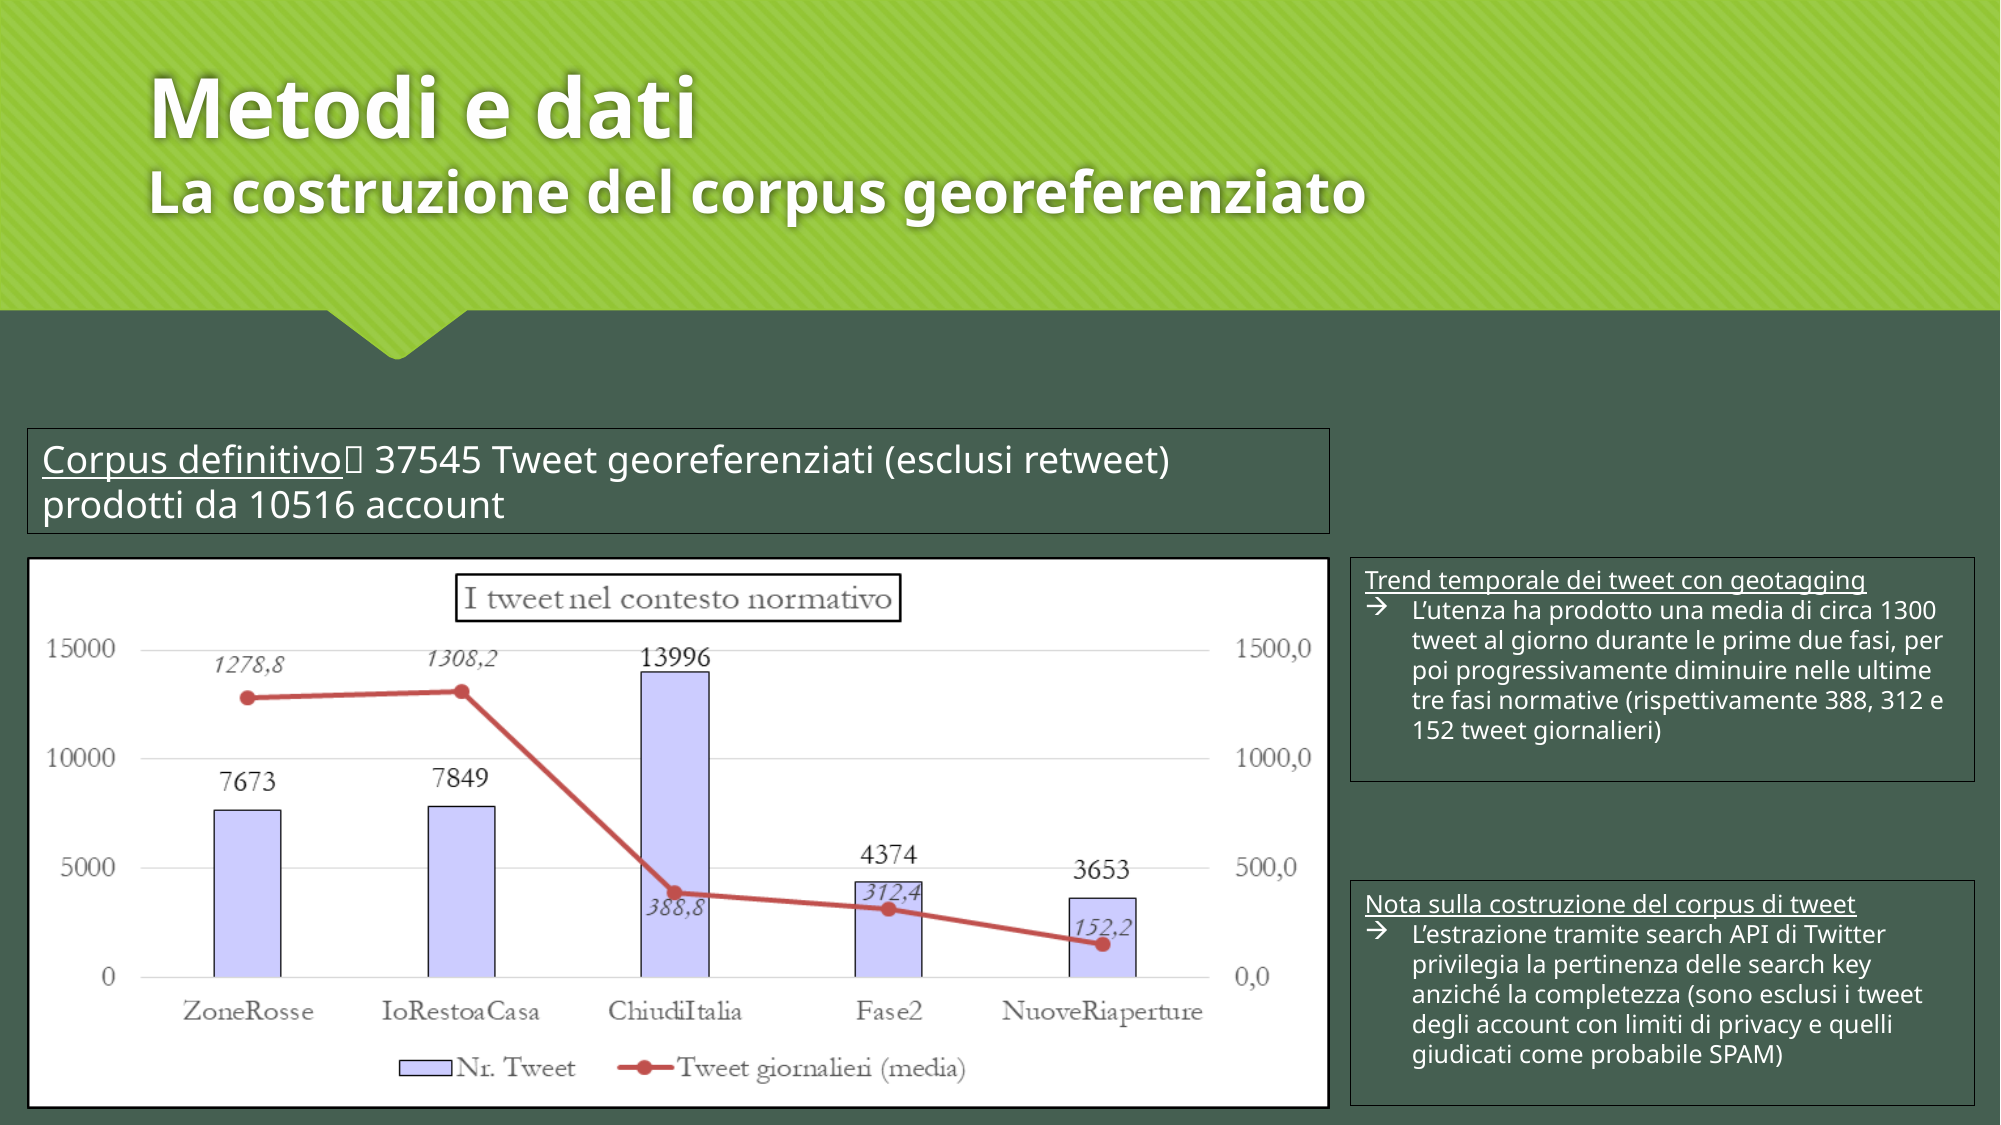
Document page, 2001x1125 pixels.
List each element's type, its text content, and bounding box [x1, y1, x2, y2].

title Metodi e dati La costruzione del corpus georeferenziato [132, 73, 1868, 233]
text_box Corpus definitivo 37545 Tweet georeferenziati (esclusi retweet) prodotti da 10516 account [27, 428, 1330, 534]
text_box Nota sulla costruzione del corpus di tweet L’estrazione tramite search API di Twitter privilegia la pertinenza delle search key anziché la completezza (sono esclusi i tweet degli account con limiti di privacy e quelli giudicati come probabile SPAM) [1350, 880, 1975, 1106]
picture [26, 557, 1330, 1109]
text_box Trend temporale dei tweet con geotagging L’utenza ha prodotto una media di circa 1300 tweet al giorno durante le prime due fasi, per poi progressivamente diminuire nelle ultime tre fasi normative (rispettivamente 388, 312 e 152 tweet giornalieri) [1350, 557, 1975, 782]
